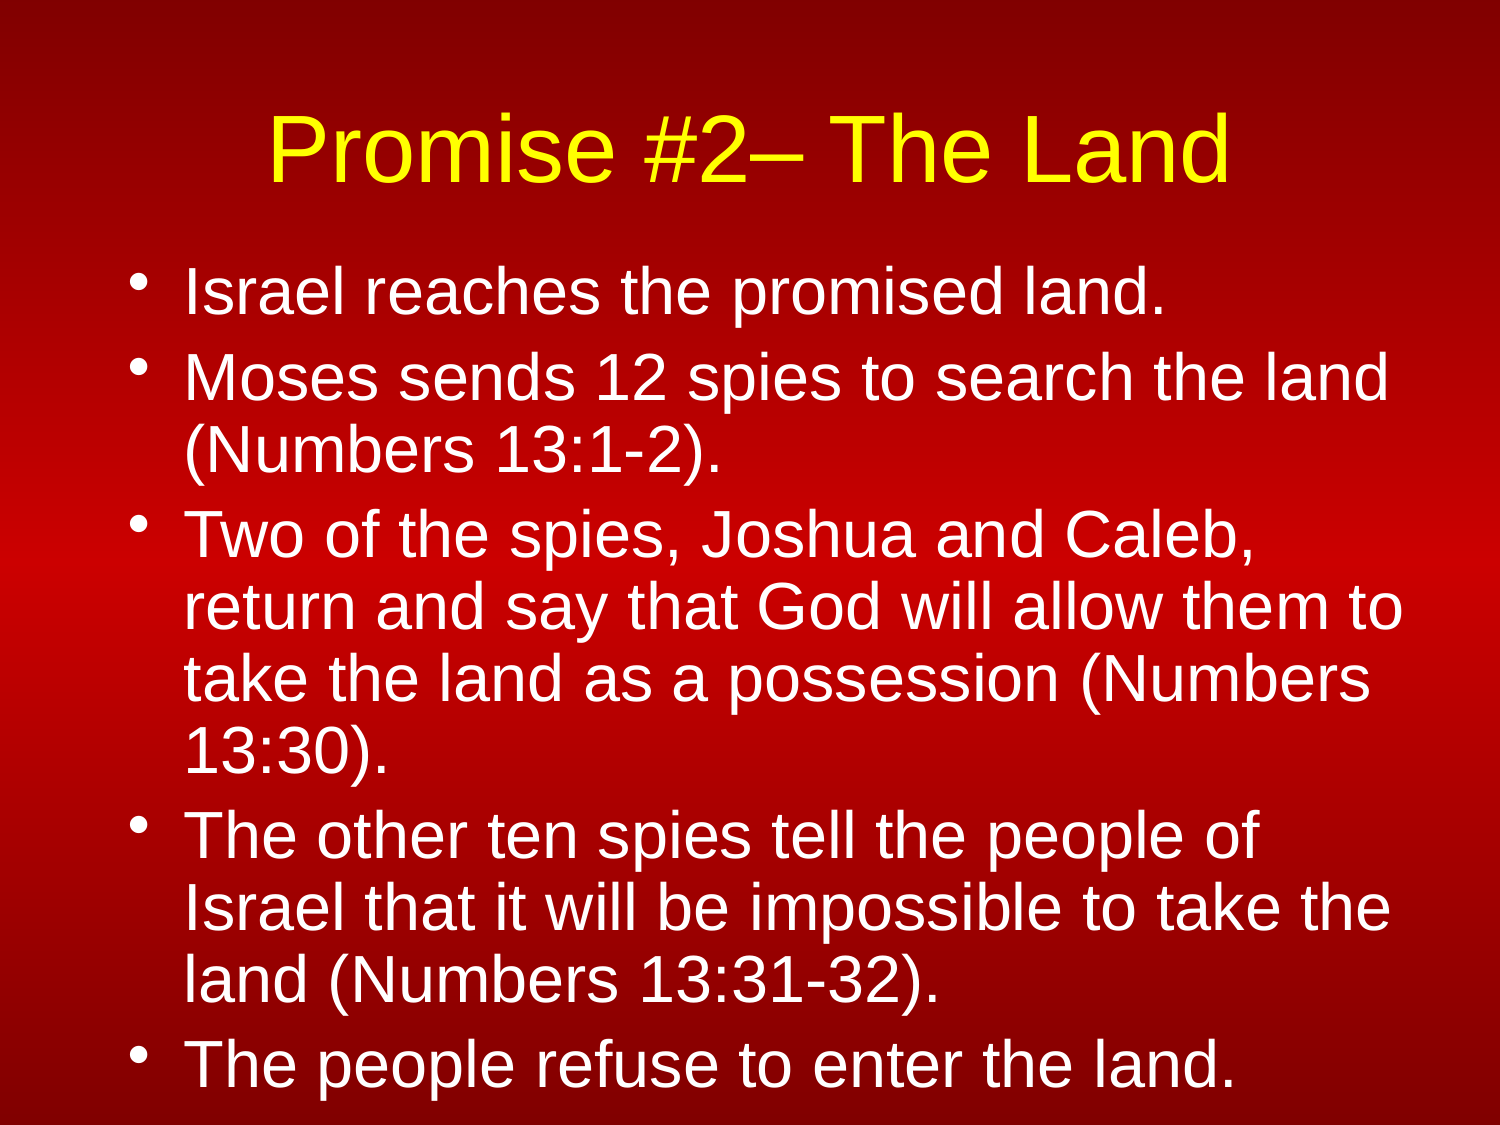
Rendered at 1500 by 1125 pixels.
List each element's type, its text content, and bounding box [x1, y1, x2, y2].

title Promise #2– The Land [37, 50, 1463, 238]
list Israel reaches the promised land. Moses sends 12 spies to search the land (Numbers 13:1-2). Two of the spies, Joshua and Caleb, return and say that God will allow them to take the land as a possession (Numbers 13:30). The other ten spies tell the people of Israel that it will be impossible to take the land (Numbers 13:31-32). The people refuse to enter the land. [112, 249, 1438, 1125]
text_box [125, 899, 1425, 1038]
